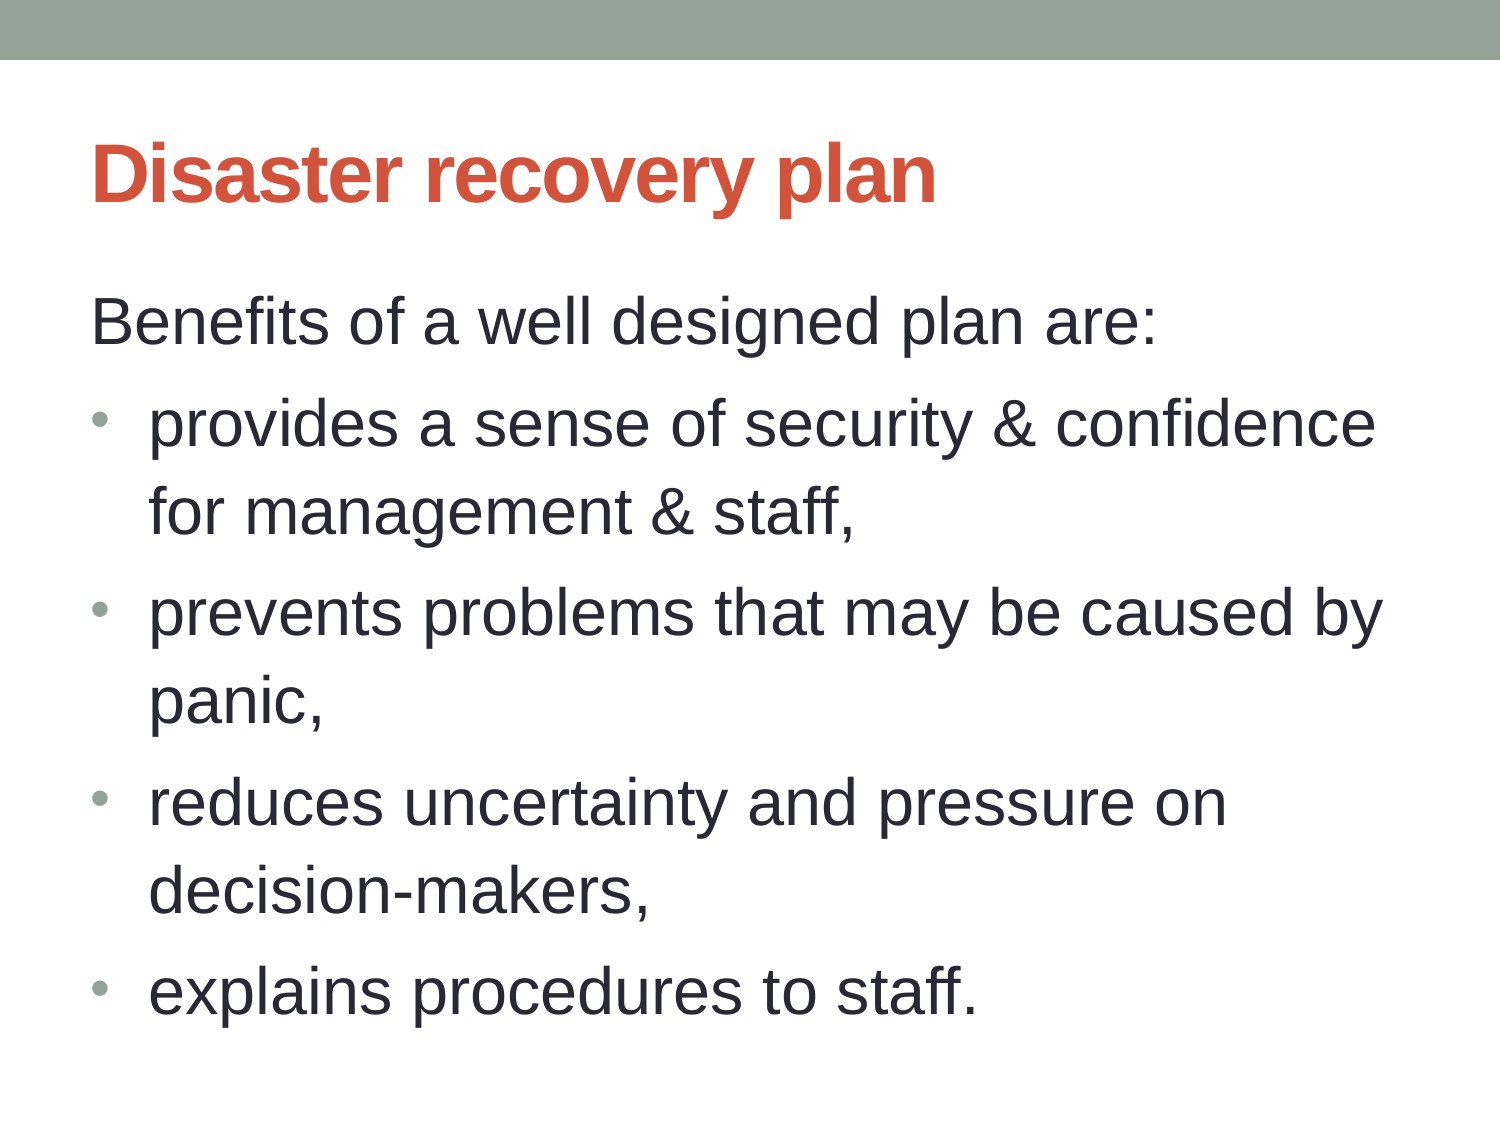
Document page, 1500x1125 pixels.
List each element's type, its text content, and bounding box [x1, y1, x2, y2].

list Benefits of a well designed plan are: provides a sense of security & confidence for management & staff, prevents problems that may be caused by panic, reduces uncertainty and pressure on decision-makers, explains procedures to staff. [75, 262, 1425, 1063]
title Disaster recovery plan [75, 87, 1425, 250]
